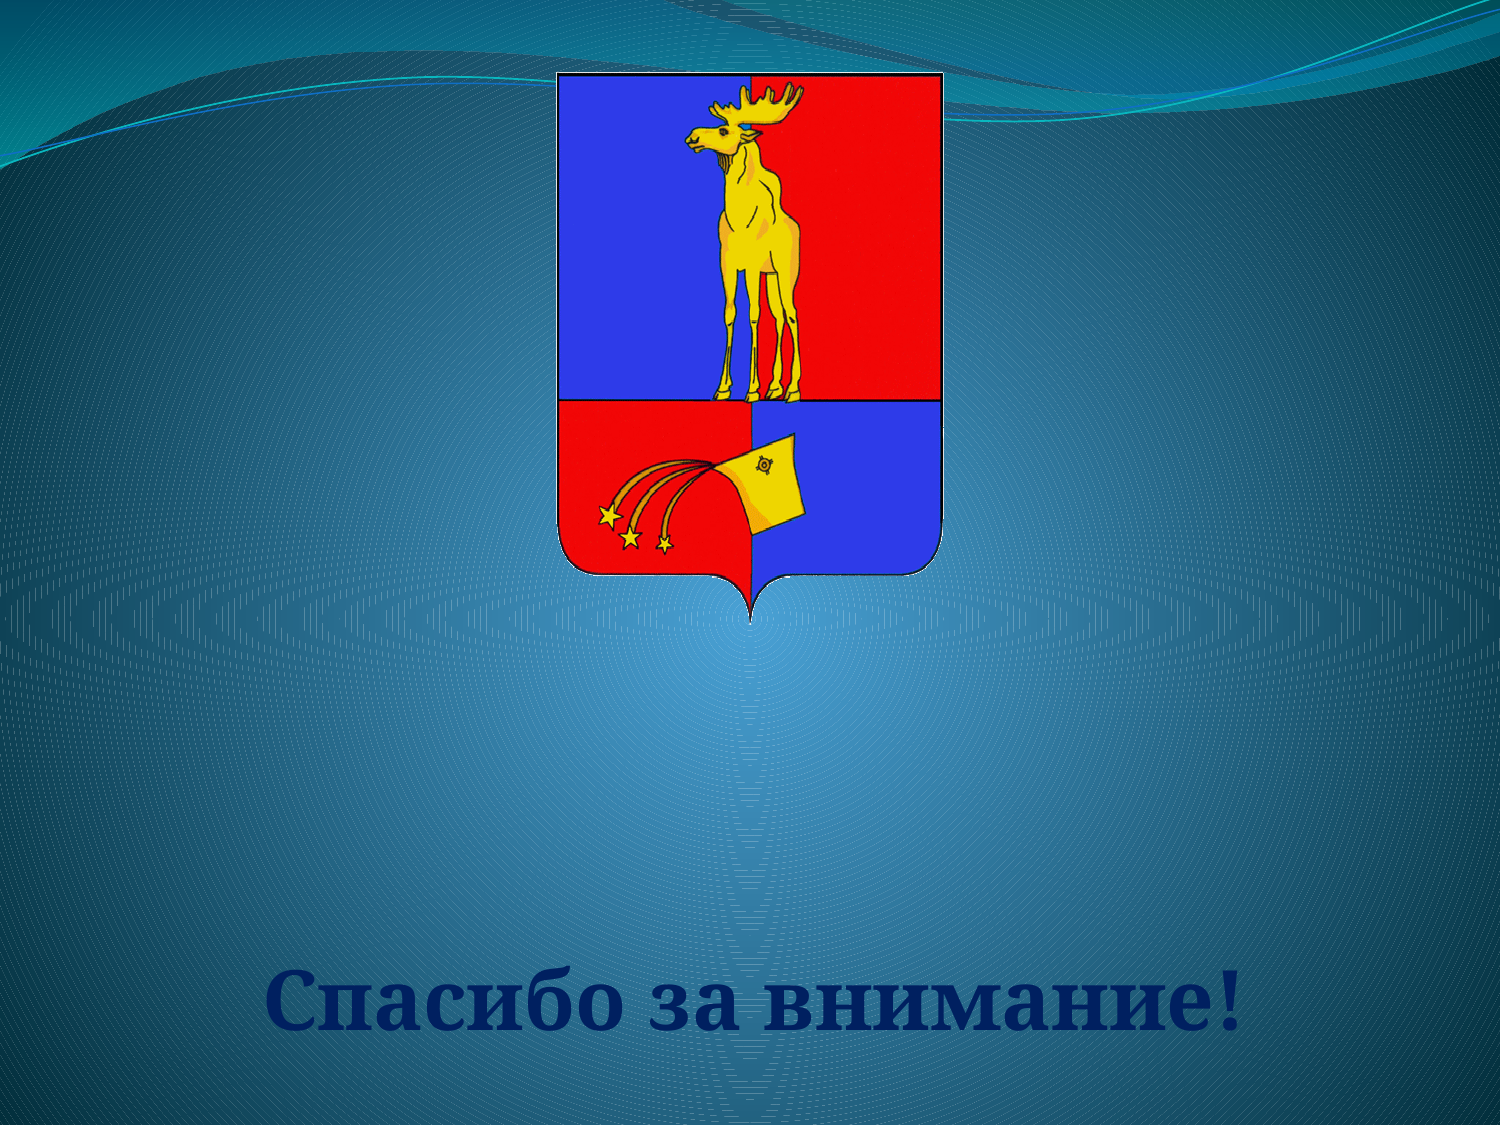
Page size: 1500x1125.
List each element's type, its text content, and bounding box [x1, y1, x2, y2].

picture [548, 66, 951, 634]
text_box [206, 951, 1329, 1027]
title Спасибо за внимание! [41, 0, 1471, 1047]
